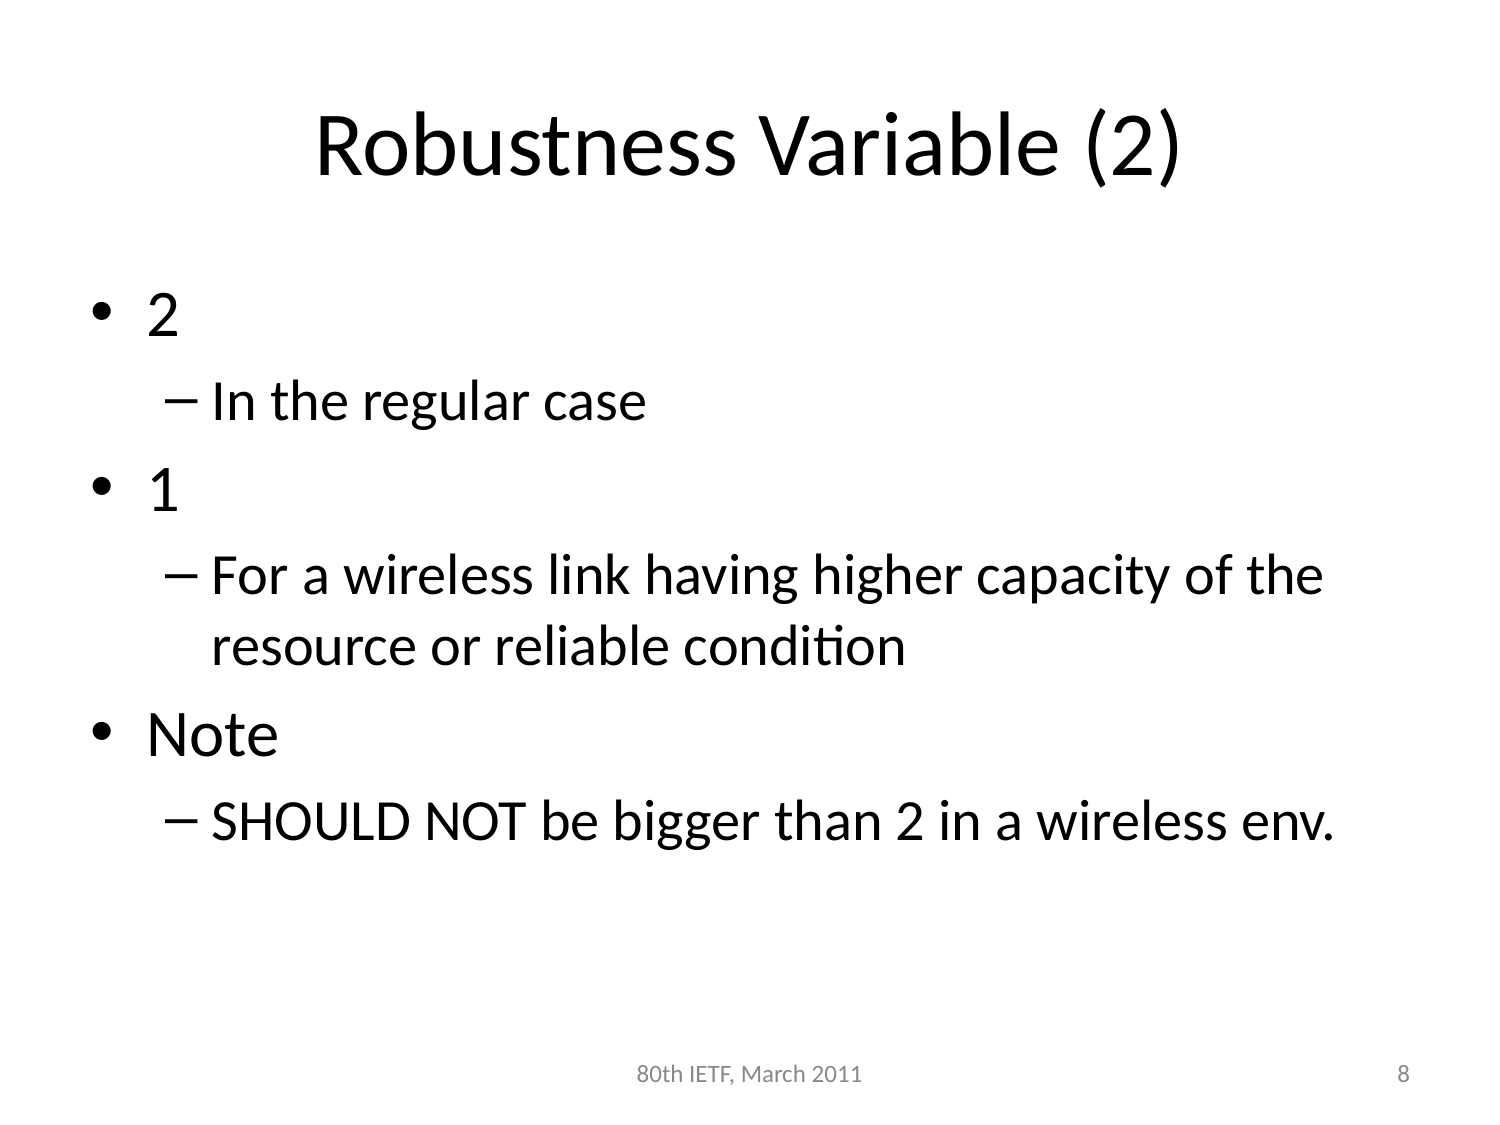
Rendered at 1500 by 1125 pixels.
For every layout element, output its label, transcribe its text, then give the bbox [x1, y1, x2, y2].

slide_number 8 [1074, 1042, 1425, 1103]
title Robustness Variable (2) [74, 44, 1426, 233]
list 2 In the regular case 1 For a wireless link having higher capacity of the resource or reliable condition Note SHOULD NOT be bigger than 2 in a wireless env. [74, 262, 1426, 1103]
footer 80th IETF, March 2011 [512, 1042, 988, 1103]
